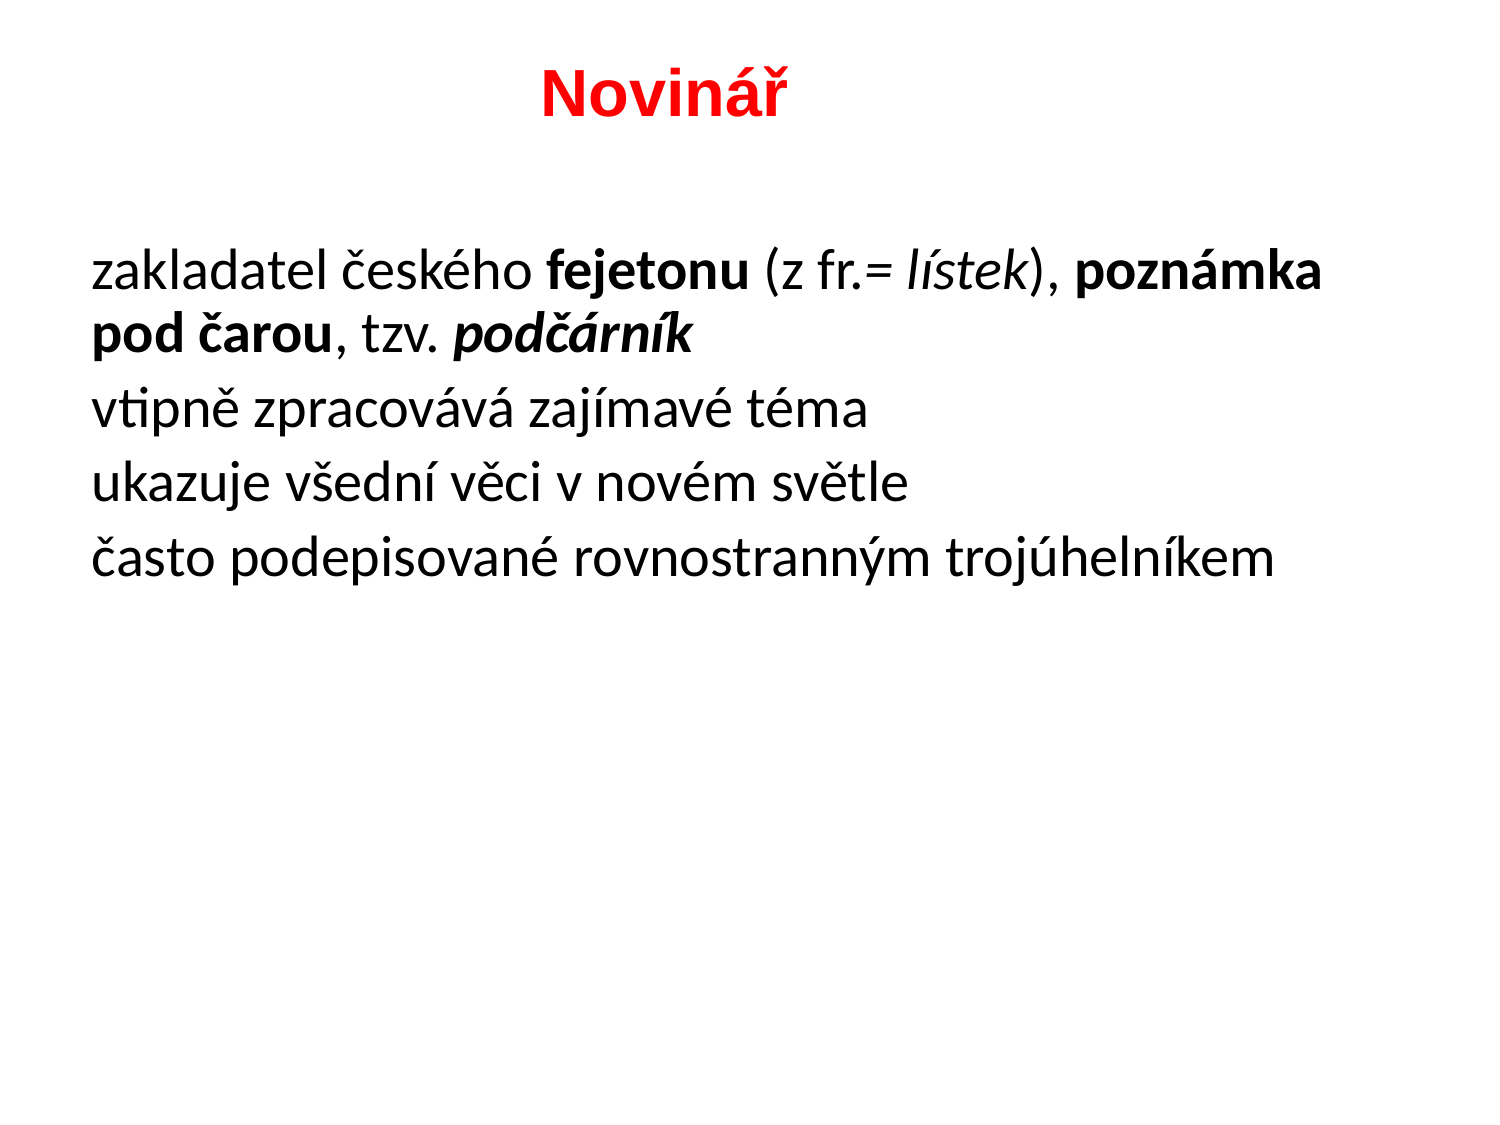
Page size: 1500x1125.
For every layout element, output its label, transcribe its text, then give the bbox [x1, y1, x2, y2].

text_box Novinář [525, 42, 892, 138]
list zakladatel českého fejetonu (z fr.= lístek), poznámka pod čarou, tzv. podčárník vtipně zpracovává zajímavé téma ukazuje všední věci v novém světle často podepisované rovnostranným trojúhelníkem [76, 231, 1427, 977]
